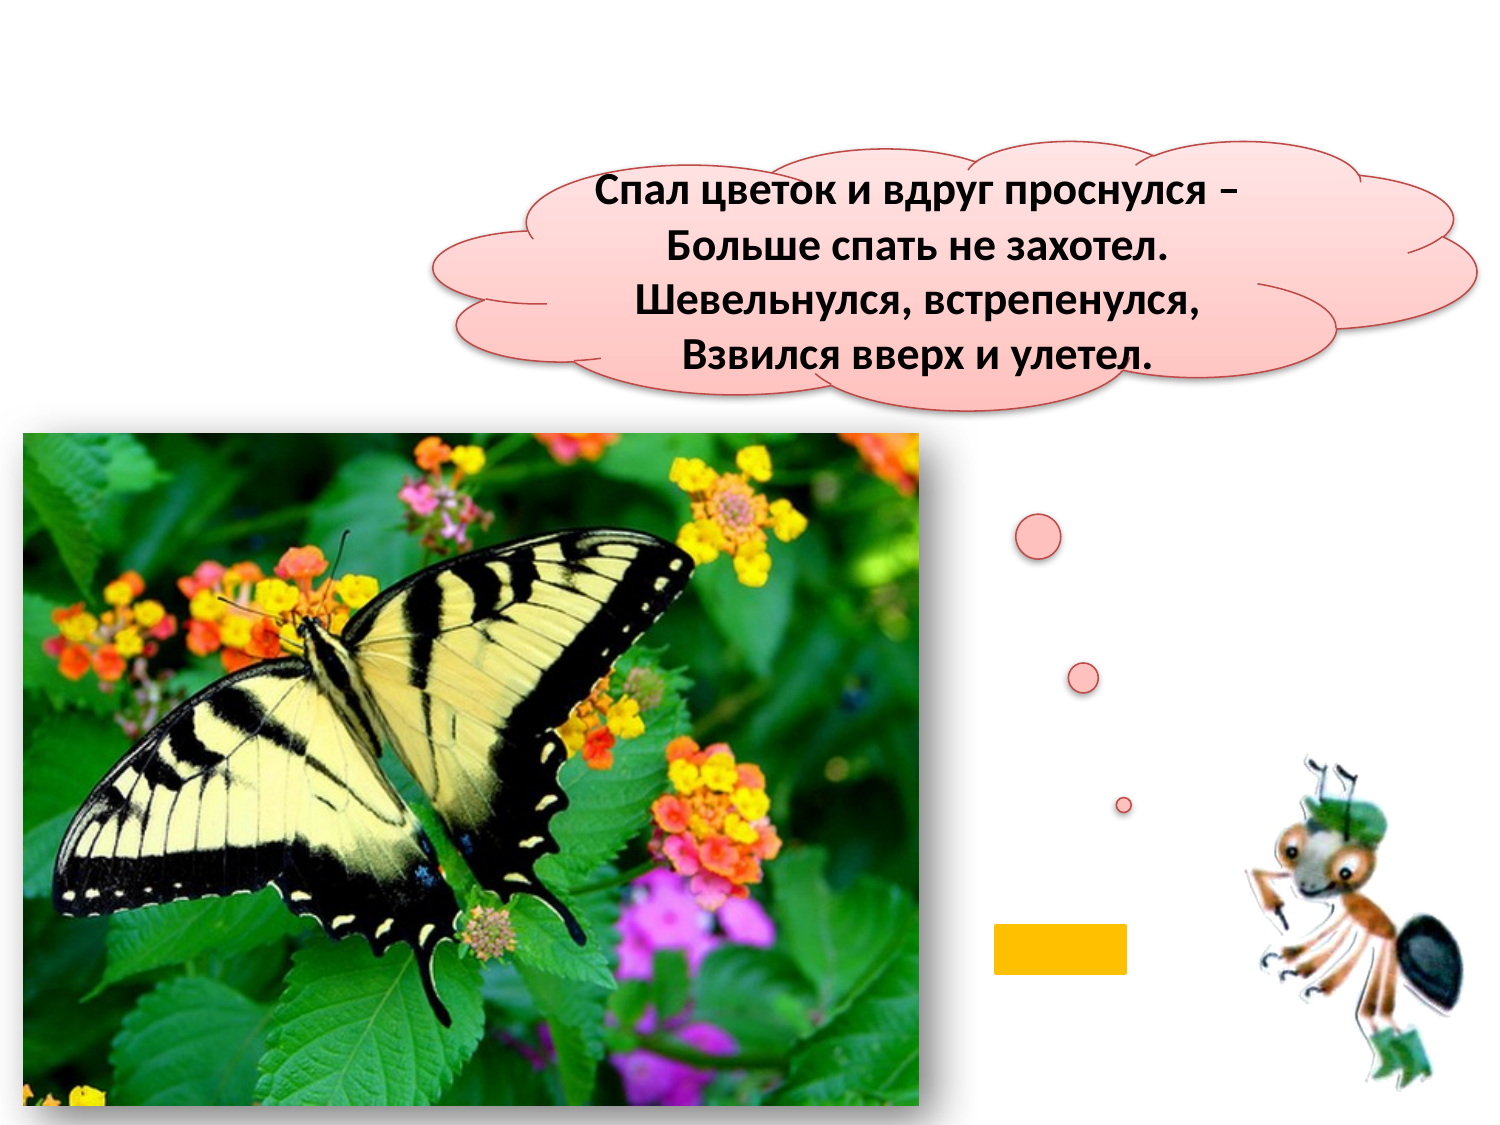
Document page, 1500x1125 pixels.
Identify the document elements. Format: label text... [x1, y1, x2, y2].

picture [1241, 749, 1474, 1102]
text_box Спал цветок и вдруг проснулся – Больше спать не захотел. Шевельнулся, встрепенулся, Взвился вверх и улетел. [1015, 513, 1062, 560]
text_box Спал цветок и вдруг проснулся – Больше спать не захотел. Шевельнулся, встрепенулся, Взвился вверх и улетел. [431, 140, 1478, 412]
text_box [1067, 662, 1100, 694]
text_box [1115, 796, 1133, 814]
text_box [994, 924, 1127, 975]
picture [23, 433, 919, 1106]
